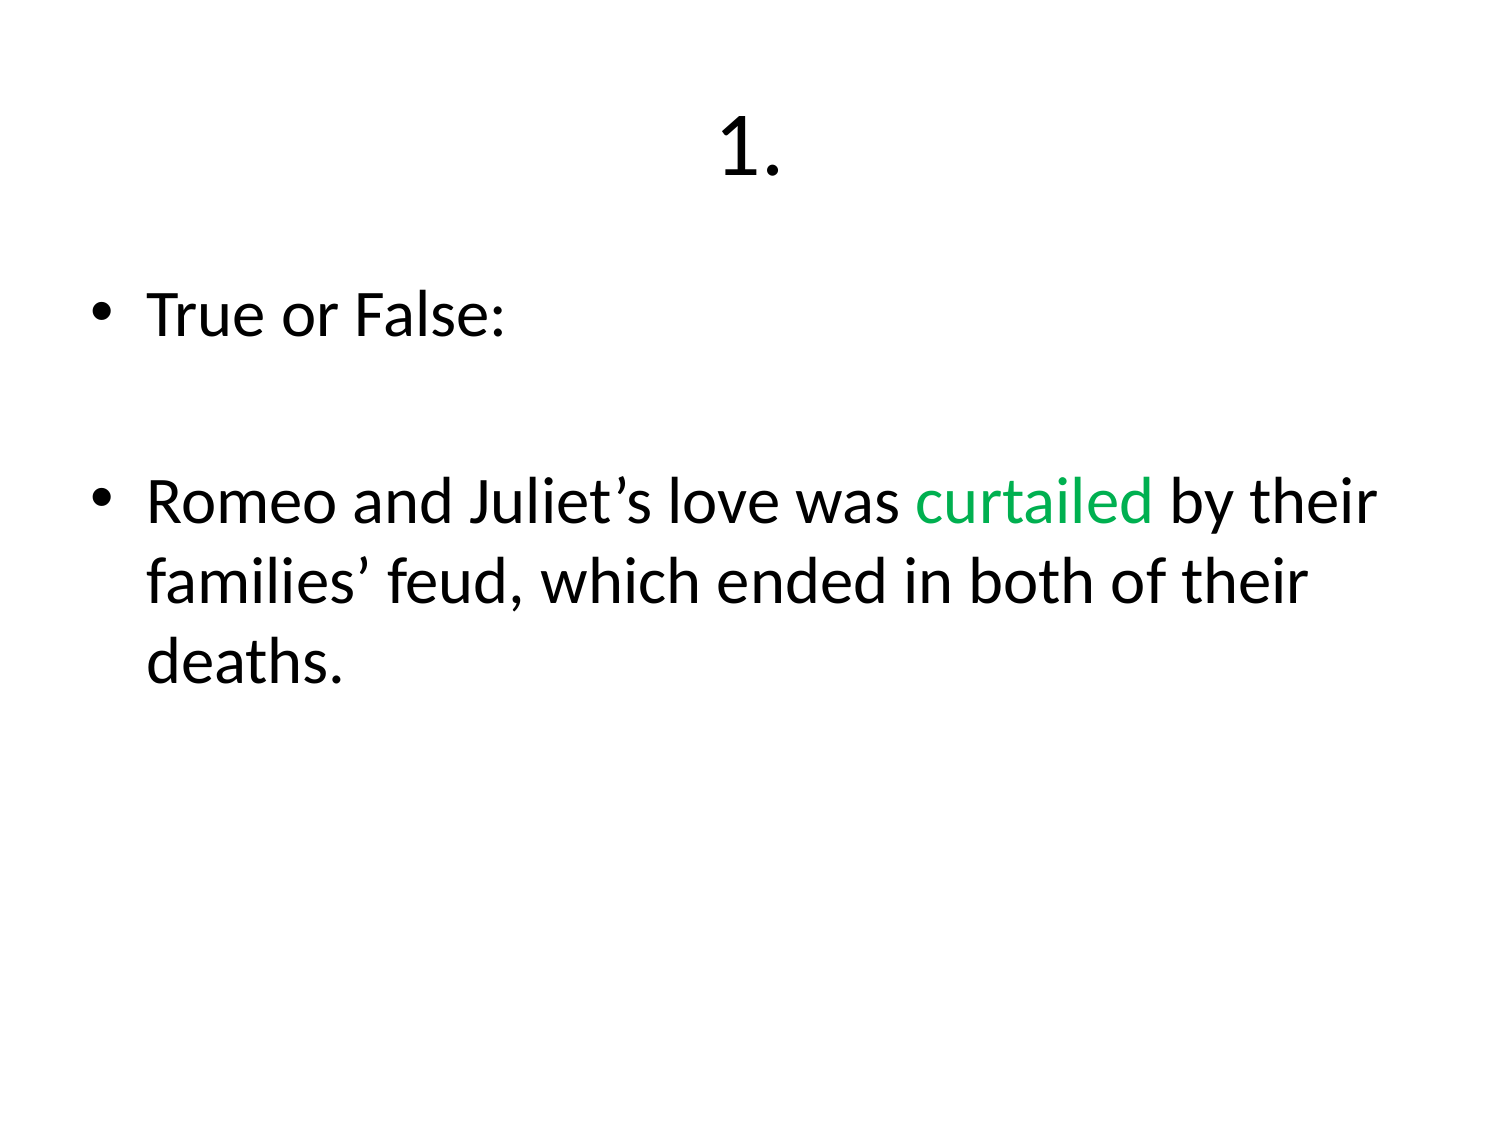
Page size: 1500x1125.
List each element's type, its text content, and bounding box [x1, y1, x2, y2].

title 1. [75, 45, 1425, 233]
list True or False: Romeo and Juliet’s love was curtailed by their families’ feud, which ended in both of their deaths. [75, 262, 1425, 1005]
